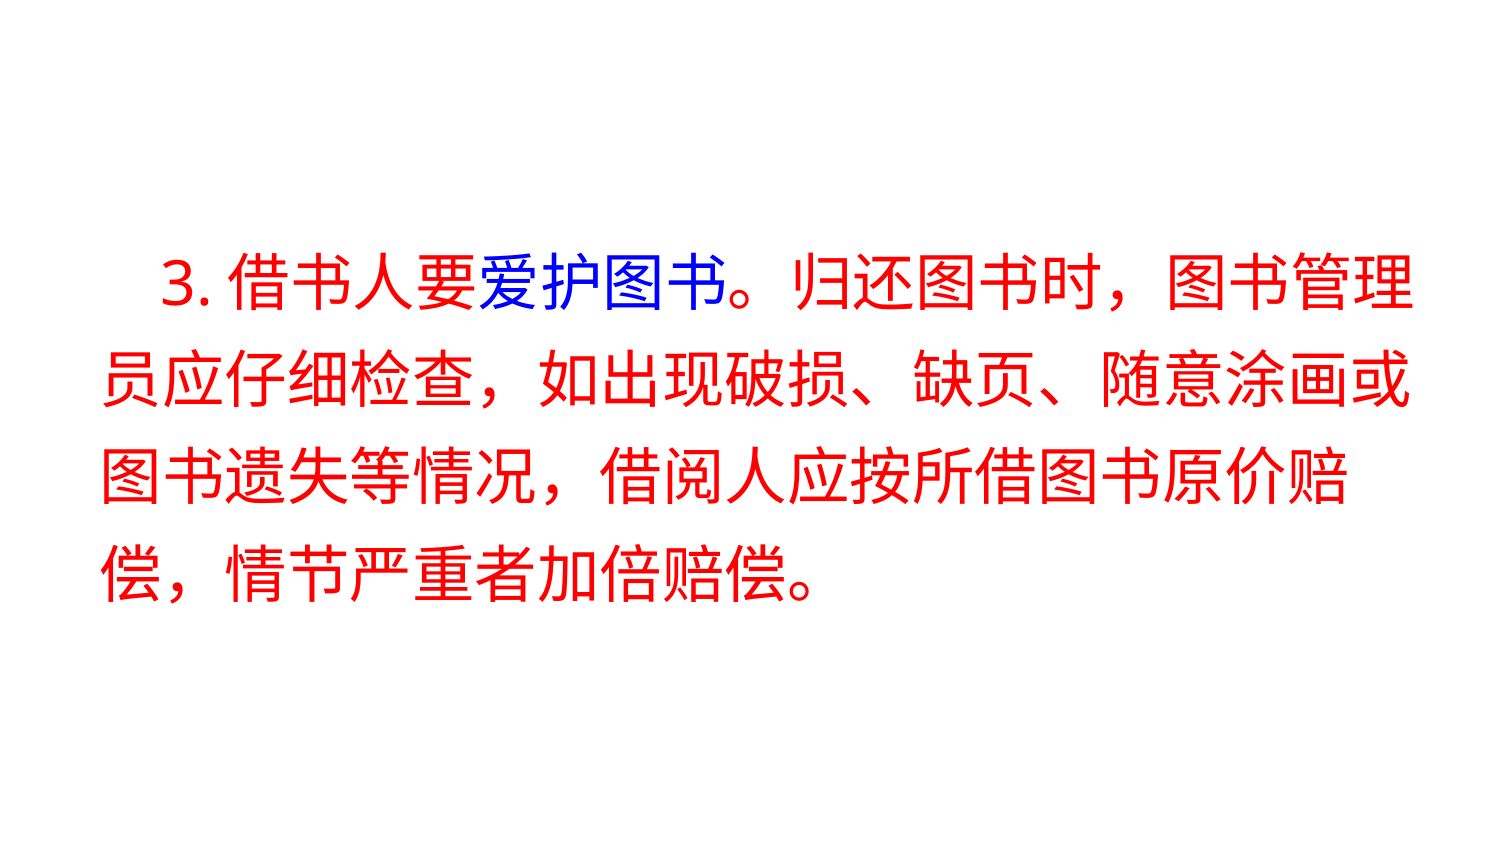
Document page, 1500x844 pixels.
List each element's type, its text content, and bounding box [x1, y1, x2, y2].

text_box 3.借书人要爱护图书。归还图书时，图书管理员应仔细检查，如出现破损、缺页、随意涂画或图书遗失等情况，借阅人应按所借图书原价赔偿，情节严重者加倍赔偿。 [84, 212, 1456, 618]
